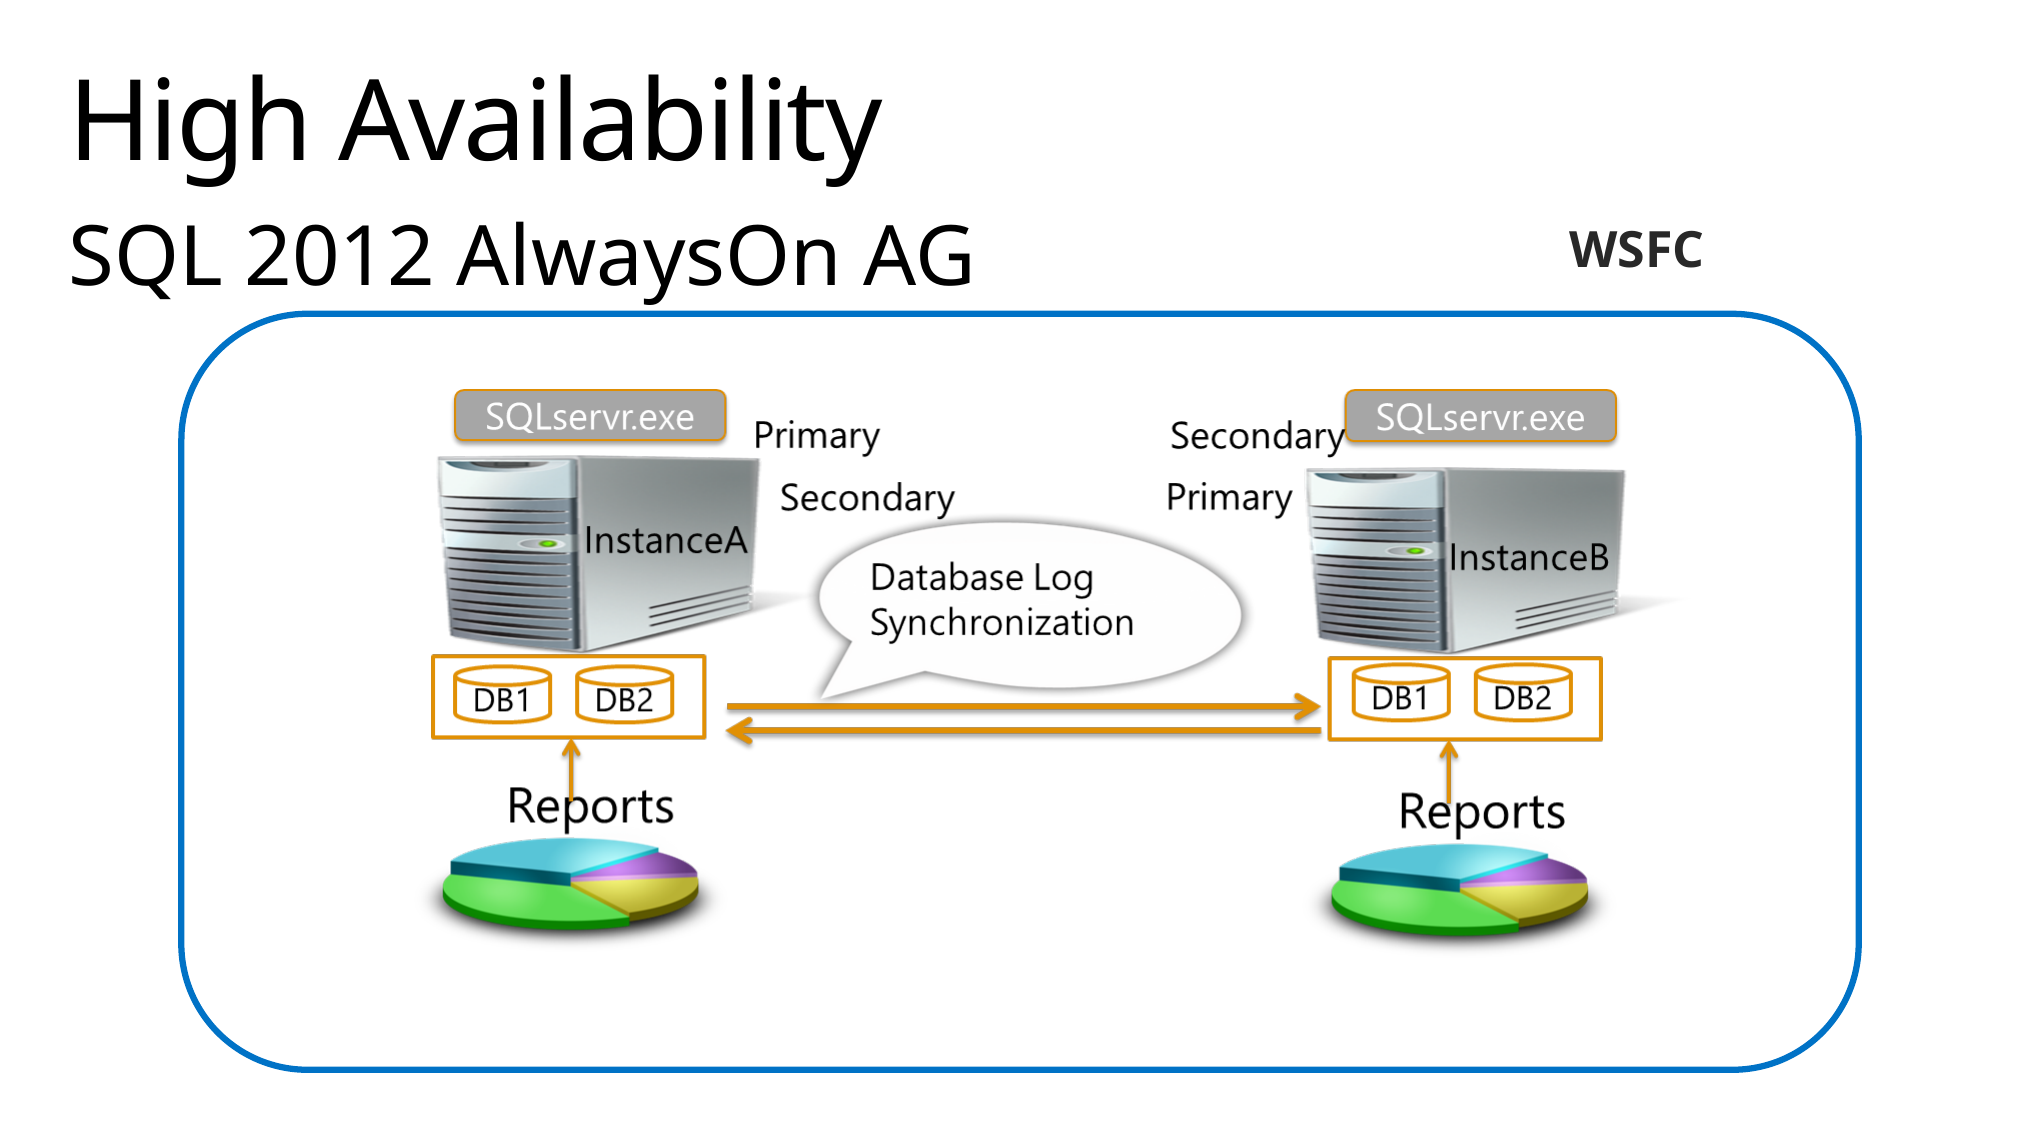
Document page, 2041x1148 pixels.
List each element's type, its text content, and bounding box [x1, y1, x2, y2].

list SQL 2012 AlwaysOn AG [45, 198, 1996, 321]
picture [348, 378, 1691, 1148]
text_box WSFC [1539, 200, 1918, 303]
title High Availability [45, 48, 1996, 198]
text_box [180, 312, 1860, 1071]
